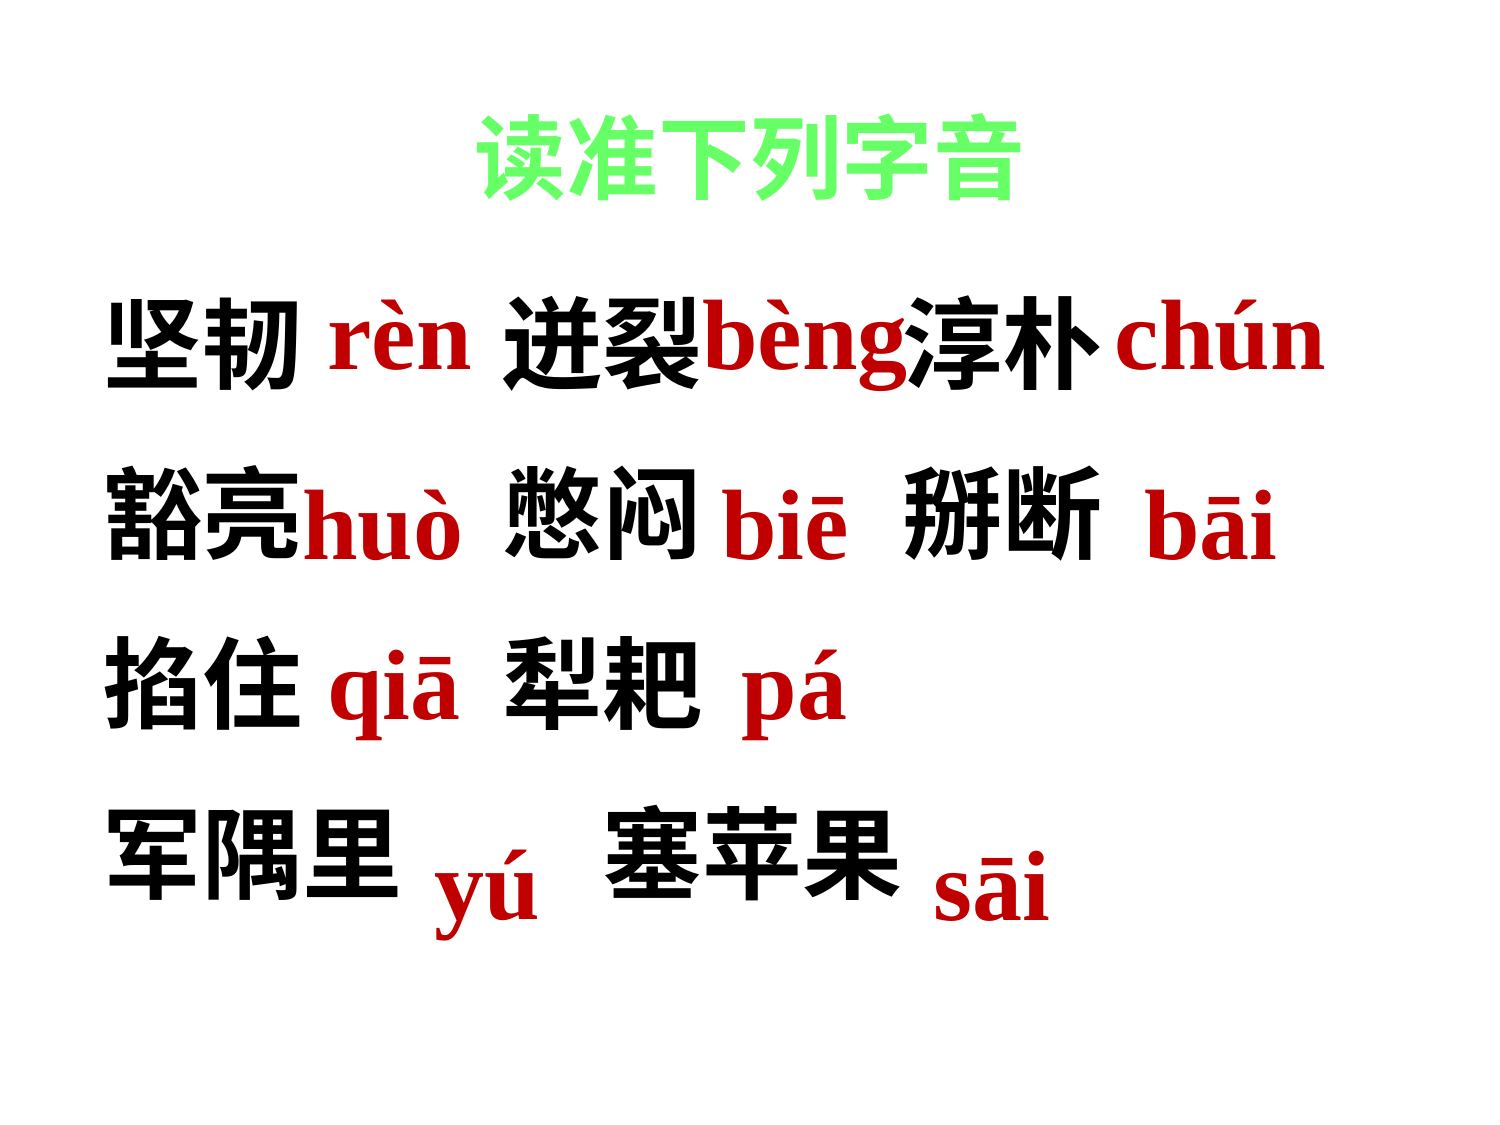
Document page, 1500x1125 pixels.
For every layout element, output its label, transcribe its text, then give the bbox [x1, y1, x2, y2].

text_box biē [706, 452, 919, 588]
text_box rèn [312, 262, 550, 398]
text_box yú [419, 812, 556, 948]
text_box chún [1100, 262, 1350, 398]
text_box huò [287, 452, 525, 588]
text_box qiā [312, 612, 476, 748]
text_box bèng [687, 262, 938, 398]
text_box bāi [1129, 452, 1293, 588]
text_box 坚韧 迸裂 淳朴 豁亮 憋闷 掰断 掐住 犁耙 军隅里 塞苹果 [87, 274, 1438, 919]
title 读准下列字音 [112, 62, 1388, 251]
text_box sāi [918, 813, 1066, 949]
text_box pá [726, 612, 863, 748]
